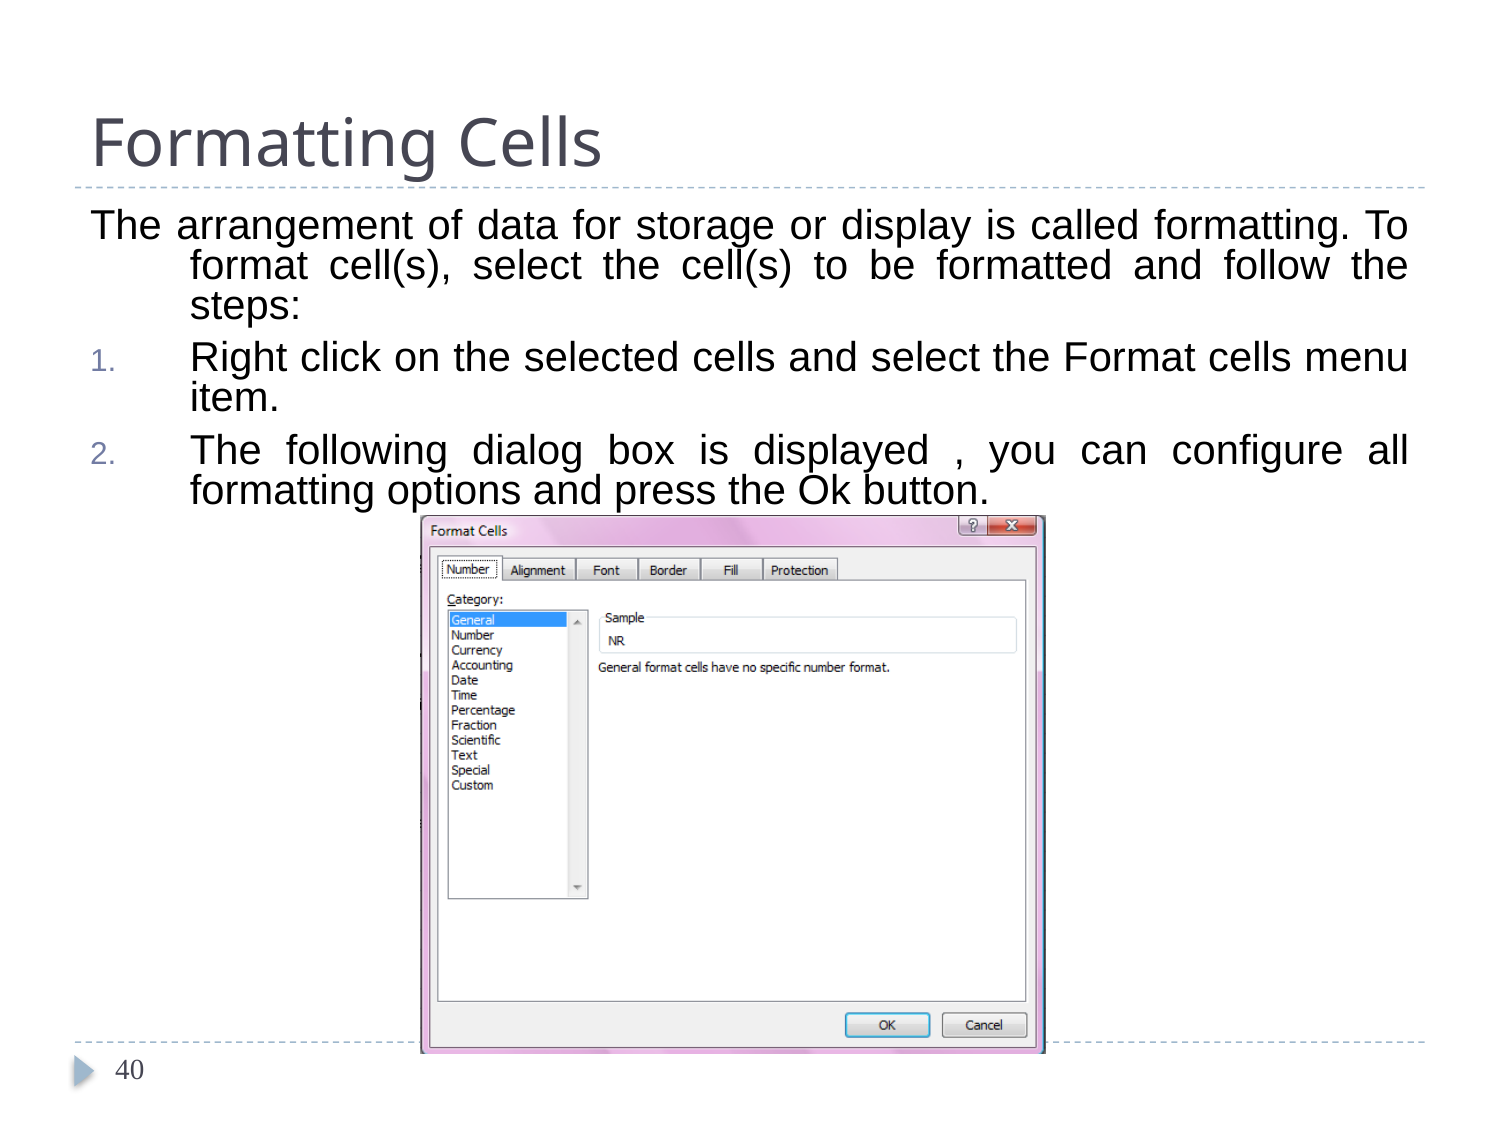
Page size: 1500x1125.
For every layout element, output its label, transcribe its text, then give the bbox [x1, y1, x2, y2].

list The arrangement of data for storage or display is called formatting. To format cell(s), select the cell(s) to be formatted and follow the steps: Right click on the selected cells and select the Format cells menu item. The following dialog box is displayed , you can configure all formatting options and press the Ok button. [74, 199, 1426, 1011]
picture [420, 514, 1046, 1054]
slide_number 40 [100, 1042, 426, 1103]
title Formatting Cells [74, 24, 1426, 188]
